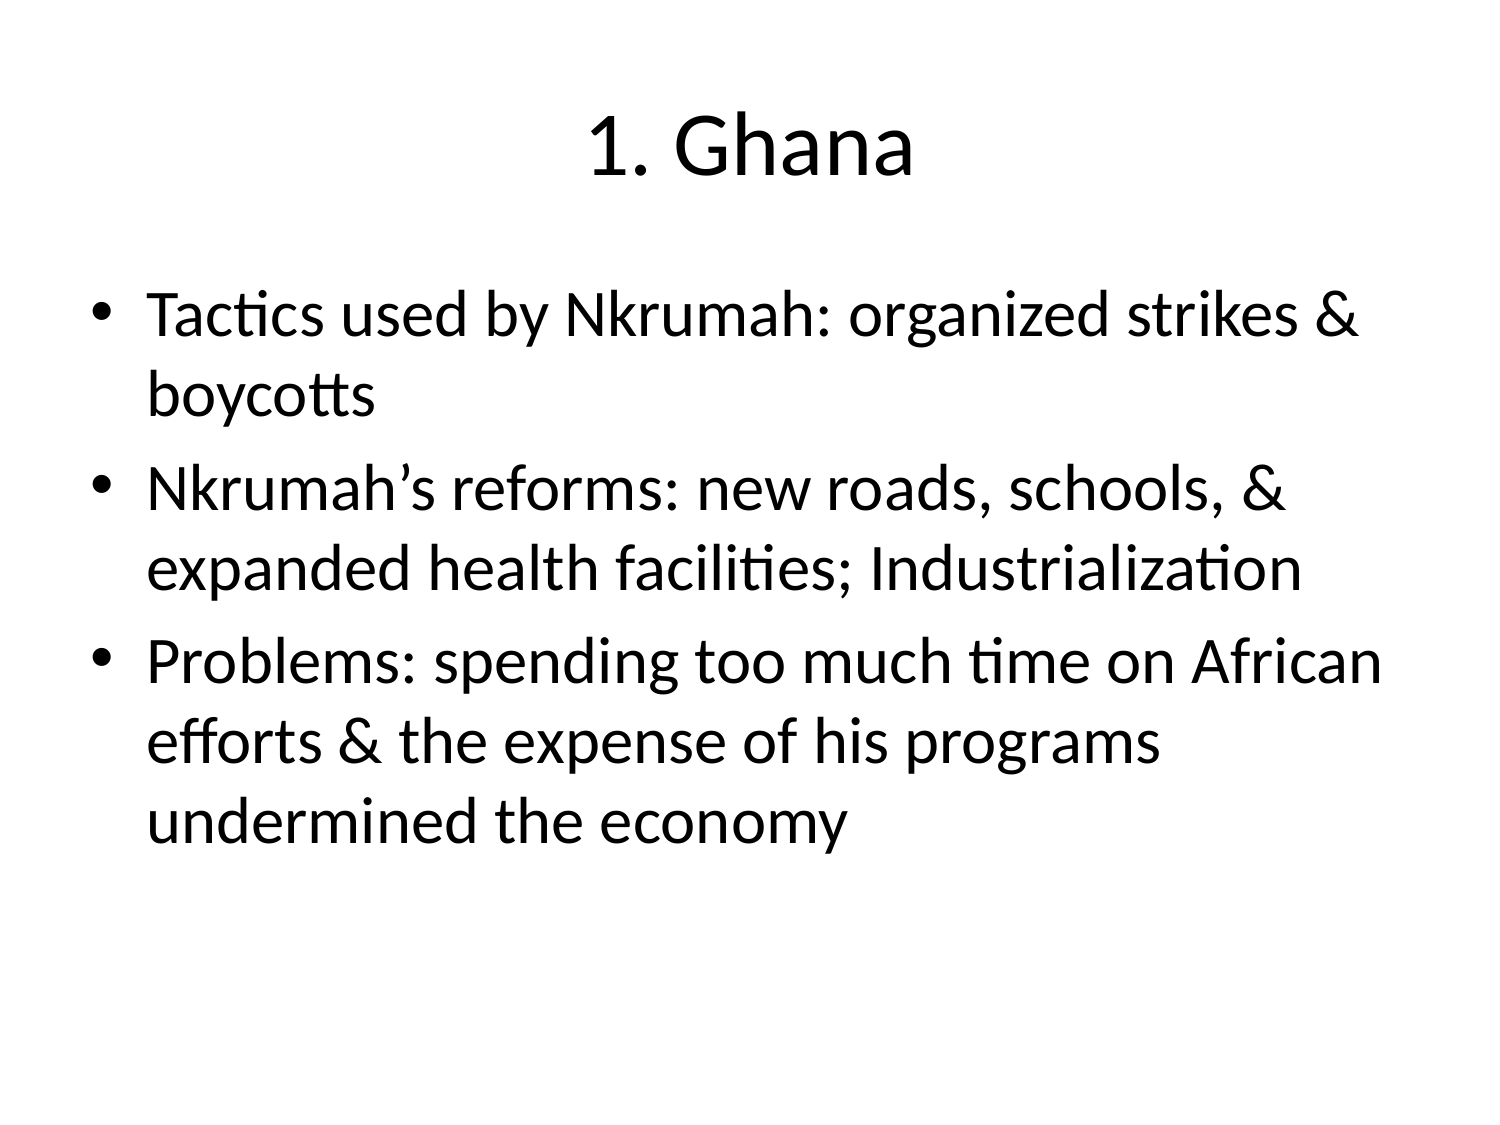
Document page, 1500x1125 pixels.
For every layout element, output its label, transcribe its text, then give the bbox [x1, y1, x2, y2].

list Tactics used by Nkrumah: organized strikes & boycotts Nkrumah’s reforms: new roads, schools, & expanded health facilities; Industrialization Problems: spending too much time on African efforts & the expense of his programs undermined the economy [75, 262, 1425, 1005]
title 1. Ghana [75, 45, 1425, 233]
